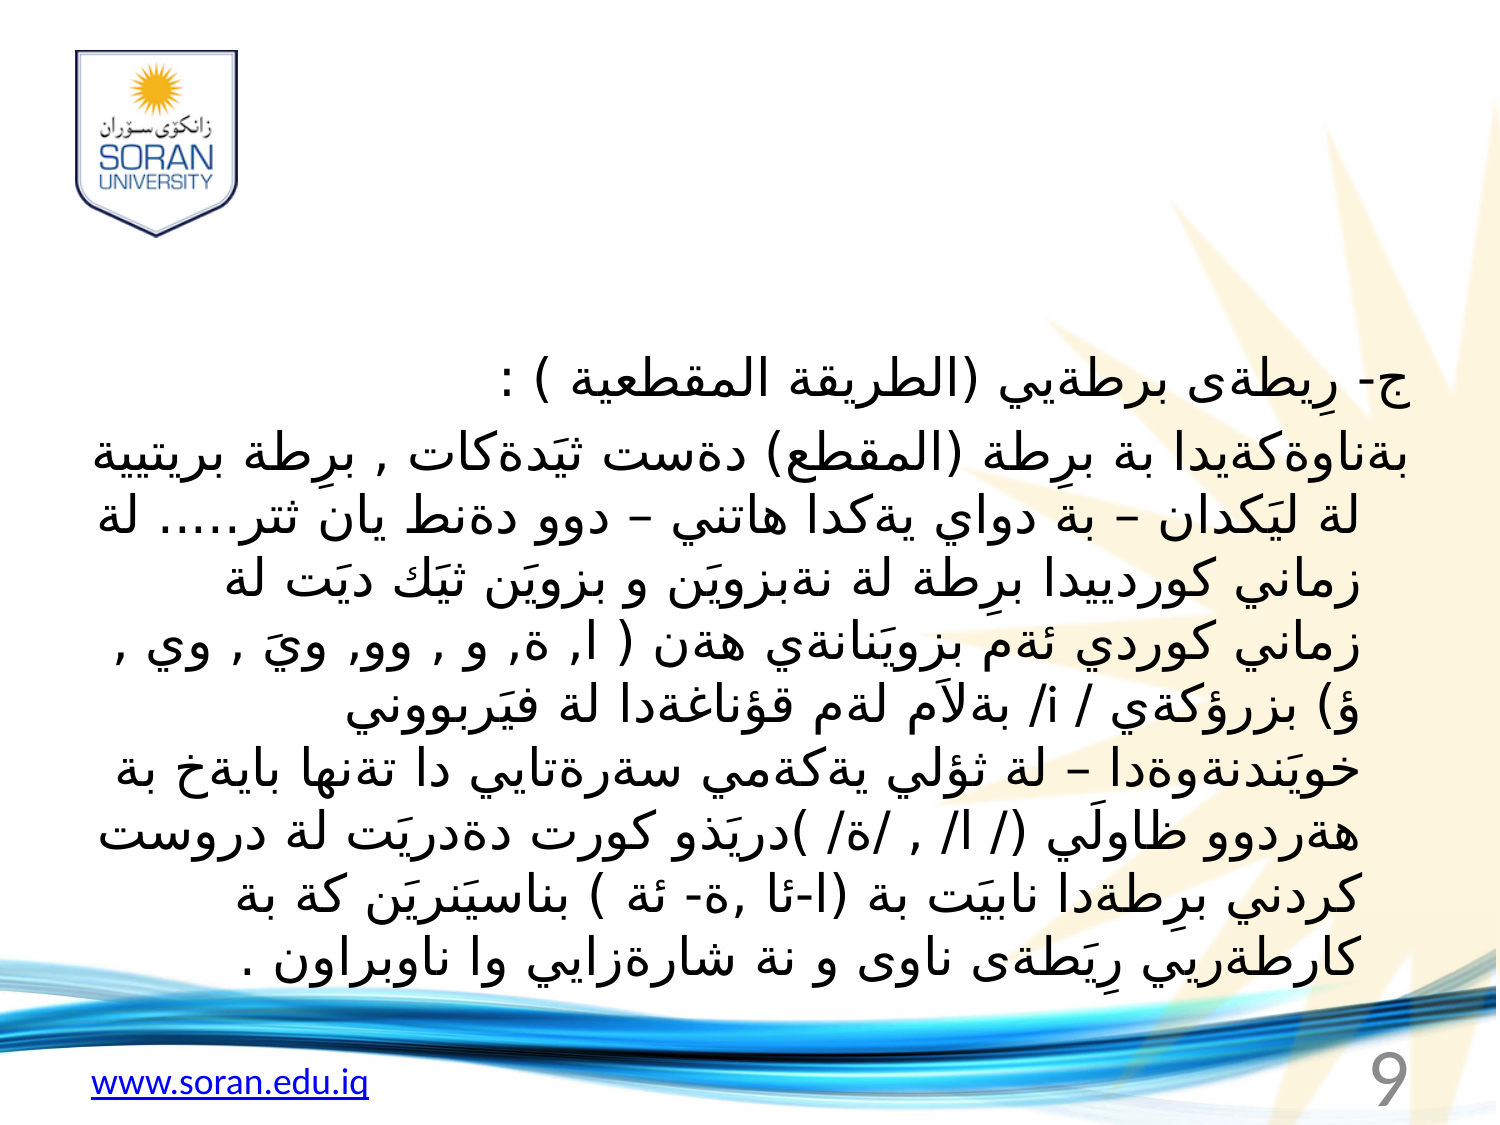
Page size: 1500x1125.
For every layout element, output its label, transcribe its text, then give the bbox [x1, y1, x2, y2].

picture [75, 50, 238, 238]
slide_number 9 [1074, 1042, 1425, 1103]
picture [0, 99, 1500, 1125]
list ج- رِيطةى برطةيي (الطريقة المقطعية ) : بةناوةكةيدا بة برِطة (المقطع) دةست ثيَدةكات , برِطة بريتيية لة ليَكدان – بة دواي يةكدا هاتني – دوو دةنط يان ثتر..... لة زماني كوردييدا برِطة لة نةبزويَن و بزويَن ثيَك ديَت لة زماني كوردي ئةم بزويَنانةي هةن ( ا, ة, و , وو, ويَ , وي , ؤ) بزرؤكةي / i/ بةلاَم لةم قؤناغةدا لة فيَربووني خويَندنةوةدا – لة ثؤلي يةكةمي سةرةتايي دا تةنها بايةخ بة هةردوو ظاولَي (/ ا/ , /ة/ )دريَذو كورت دةدريَت لة دروست كردني برِطةدا نابيَت بة (ا-ئا ,ة- ئة ) بناسيَنريَن كة بة كارطةريي رِيَطةى ناوى و نة شارةزايي وا ناوبراون . [75, 262, 1425, 1005]
